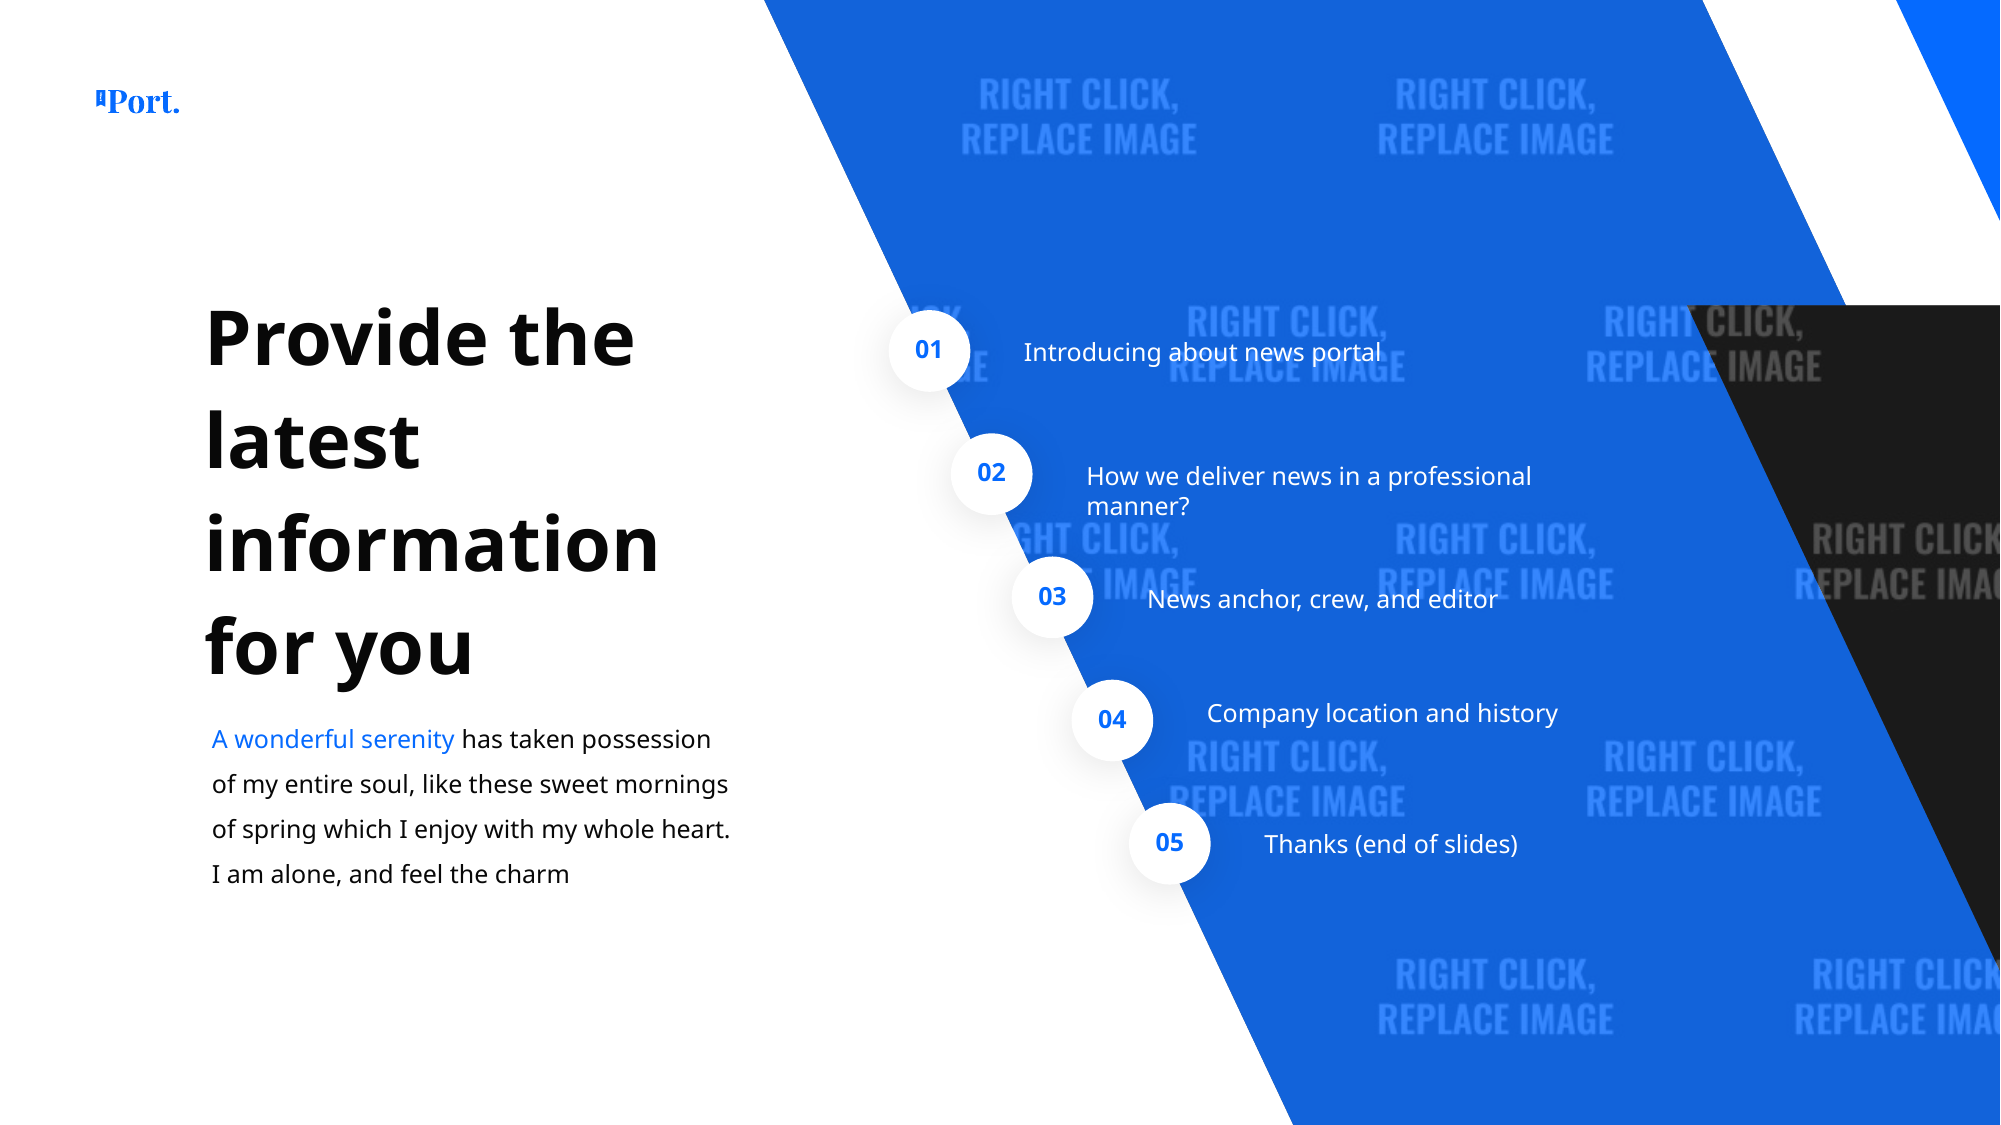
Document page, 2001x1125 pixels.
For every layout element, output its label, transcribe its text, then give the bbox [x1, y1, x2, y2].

list Provide the latest information for you [189, 276, 764, 706]
picture [764, 0, 2000, 1125]
text_box A wonderful serenity has taken possession of my entire soul, like these sweet mornings of spring which I enjoy with my whole heart. I am alone, and feel the charm [197, 701, 751, 896]
